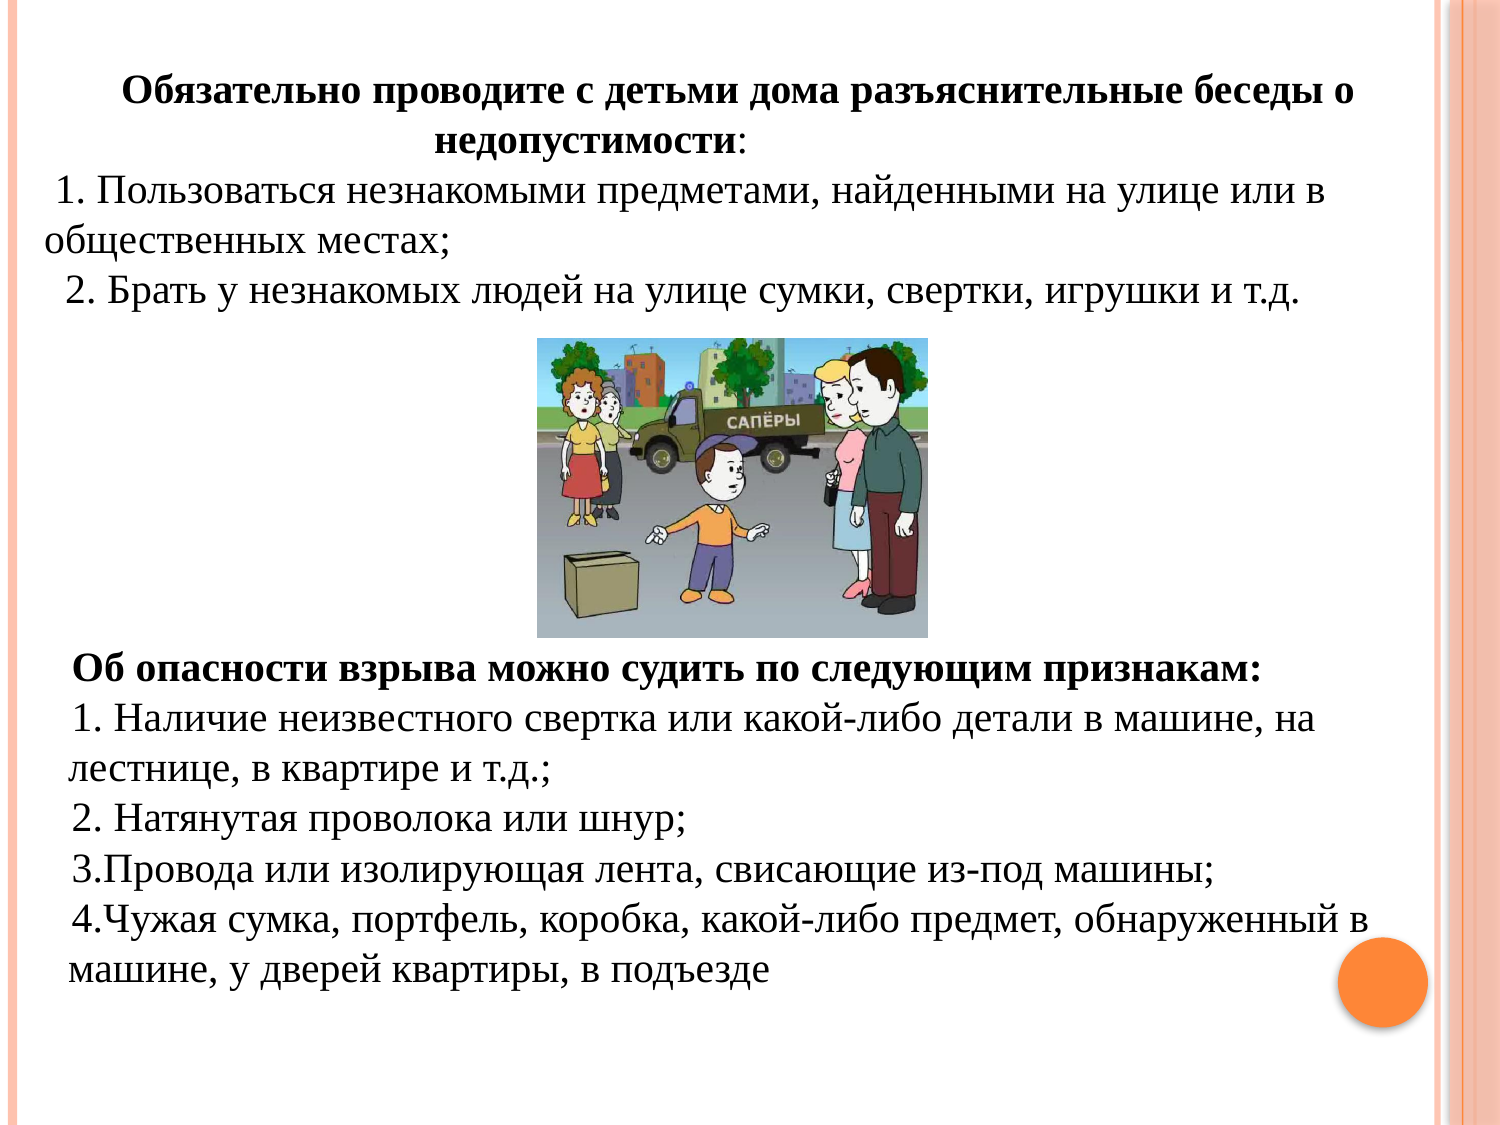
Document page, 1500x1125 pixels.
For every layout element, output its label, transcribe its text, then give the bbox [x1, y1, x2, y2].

picture [536, 337, 928, 639]
text_box Об опасности взрыва можно судить по следующим признакам: 1. Наличие неизвестного свертка или какой-либо детали в машине, на лестнице, в квартире и т.д.; 2. Натянутая проволока или шнур; 3.Провода или изолирующая лента, свисающие из-под машины; 4.Чужая сумка, портфель, коробка, какой-либо предмет, обнаруженный в машине, у дверей квартиры, в подъезде [53, 632, 1500, 998]
text_box Обязательно проводите с детьми дома разъяснительные беседы о недопустимости: 1. Пользоваться незнакомыми предметами, найденными на улице или в общественных местах; 2. Брать у незнакомых людей на улице сумки, свертки, игрушки и т.д. [29, 54, 1447, 320]
